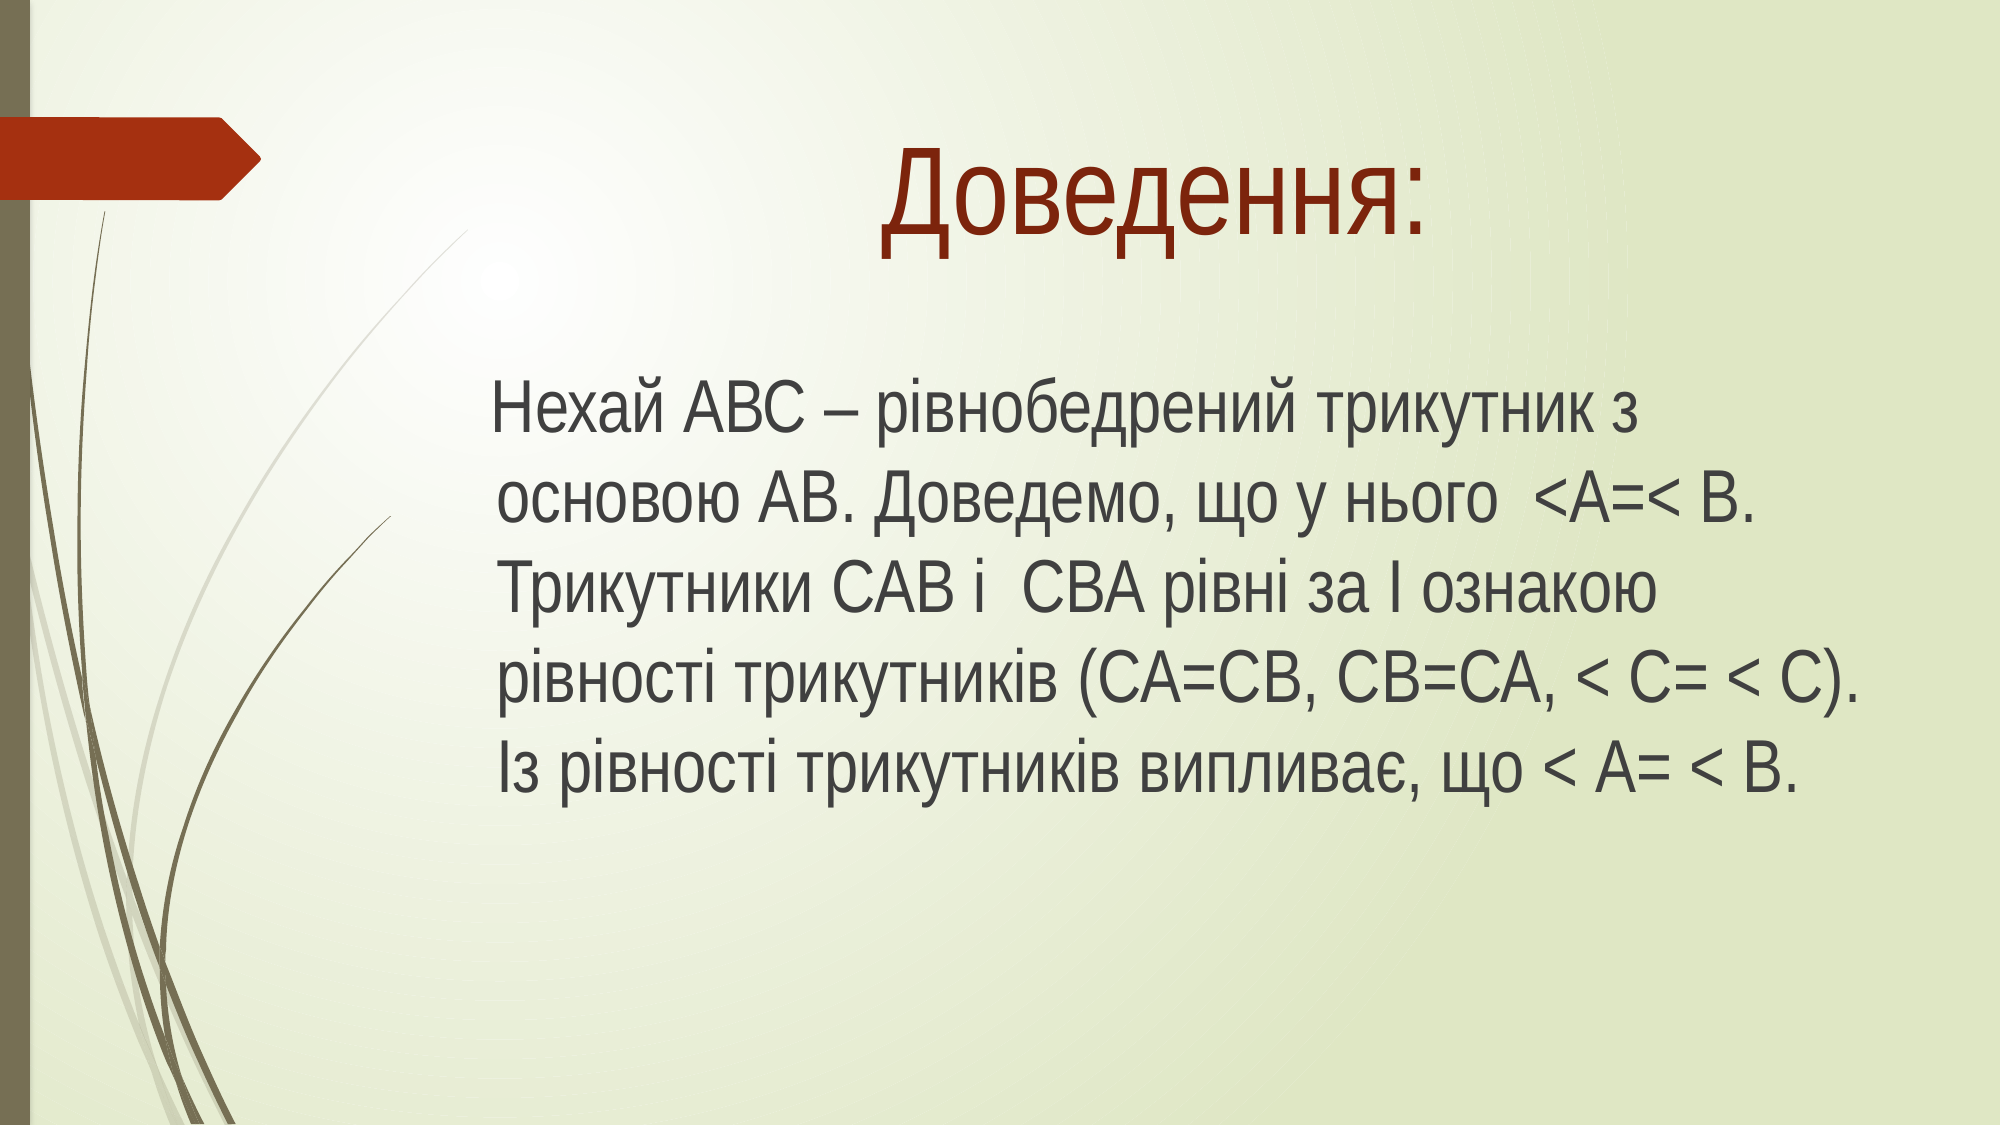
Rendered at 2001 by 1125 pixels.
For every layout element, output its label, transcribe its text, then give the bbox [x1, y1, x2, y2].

title Доведення: [425, 102, 1888, 313]
list Нехай АВС – рівнобедрений трикутник з основою АВ. Доведемо, що у нього <А=< В. Трикутники САВ і СВА рівні за I ознакою рівності трикутників (СА=СВ, СВ=СА, < С= < С). Із рівності трикутників випливає, що < А= < В. [424, 350, 1888, 970]
